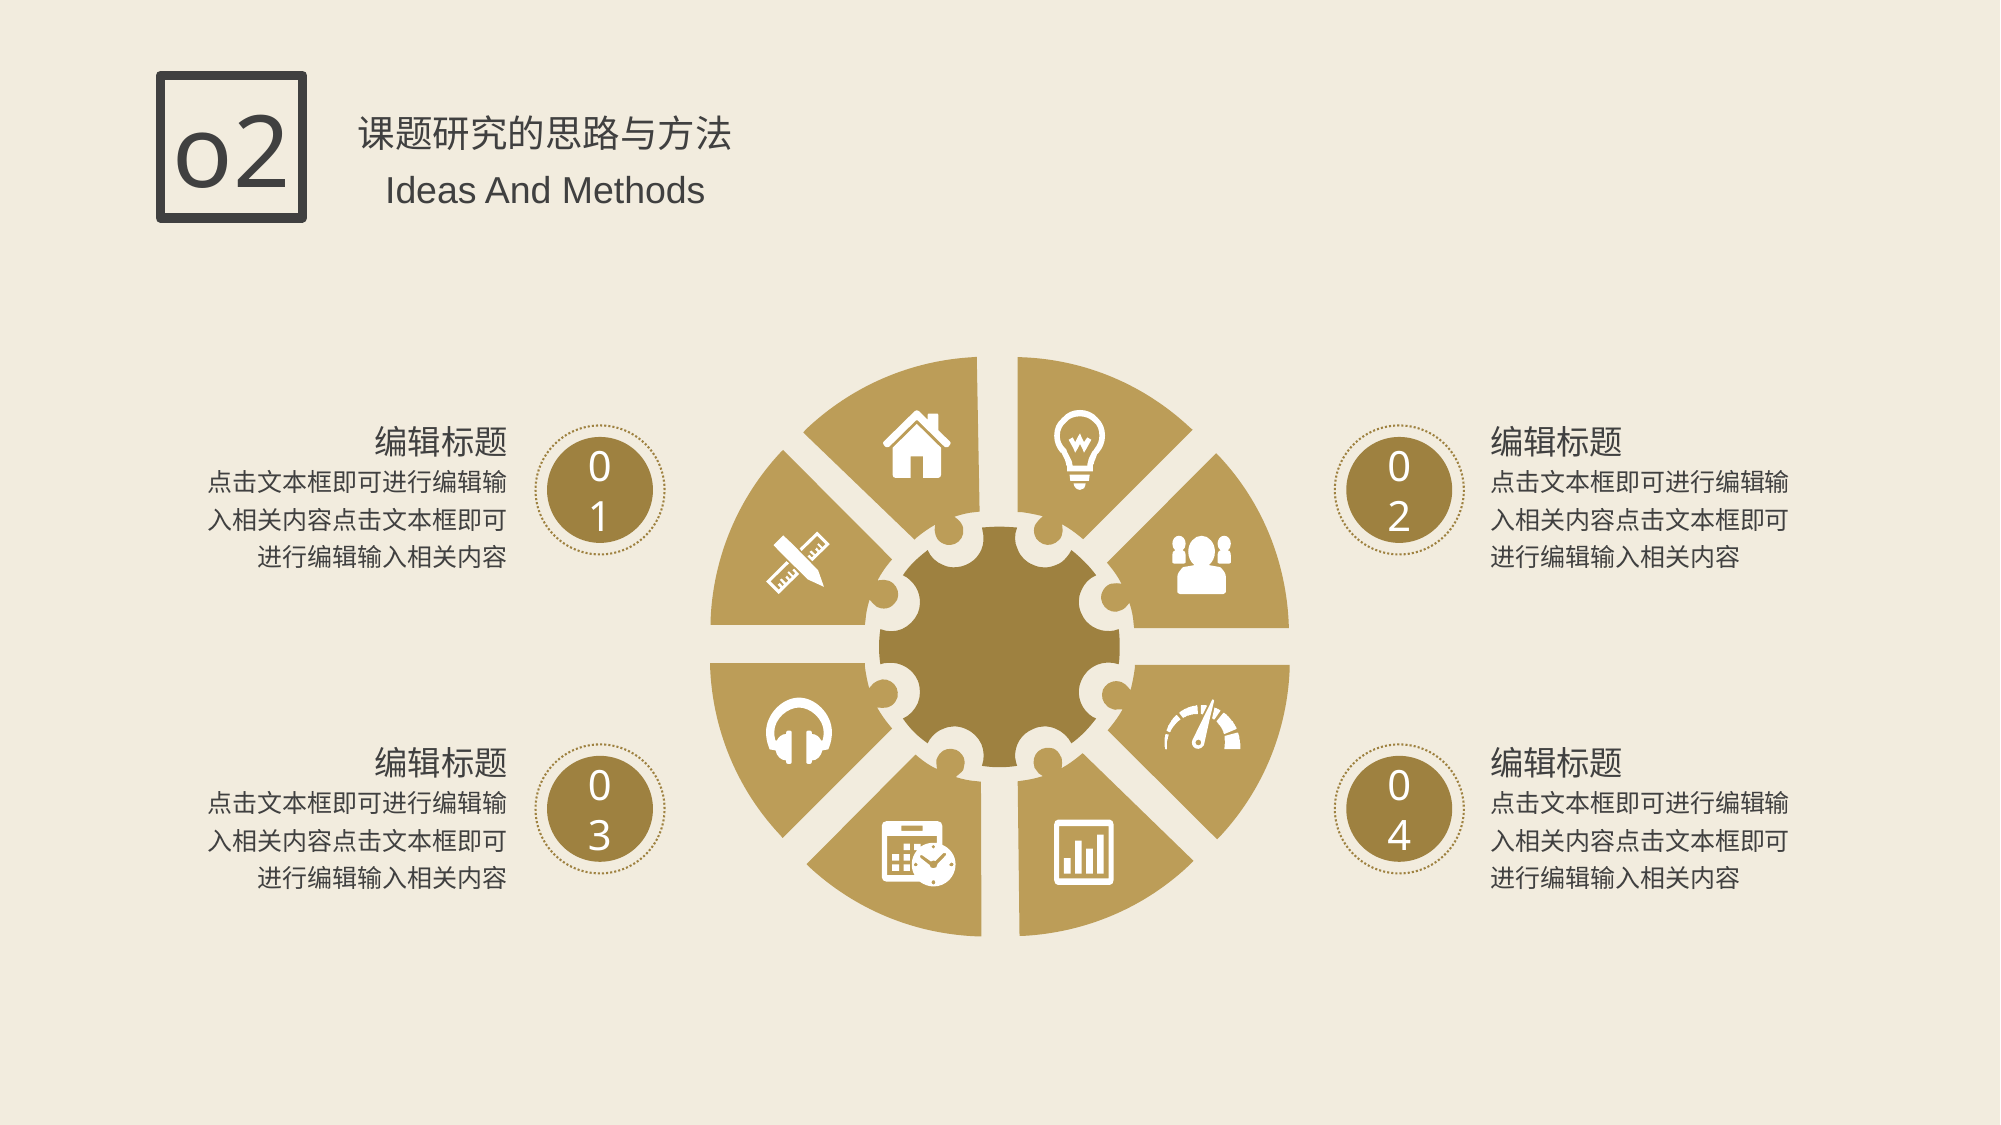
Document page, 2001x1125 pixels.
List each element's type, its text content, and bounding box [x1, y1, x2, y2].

text_box [160, 75, 303, 79]
text_box 课题研究的思路与方法 [342, 57, 748, 158]
text_box Ideas And Methods [133, 158, 958, 219]
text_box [183, 356, 1815, 937]
text_box o2 [143, 79, 320, 158]
